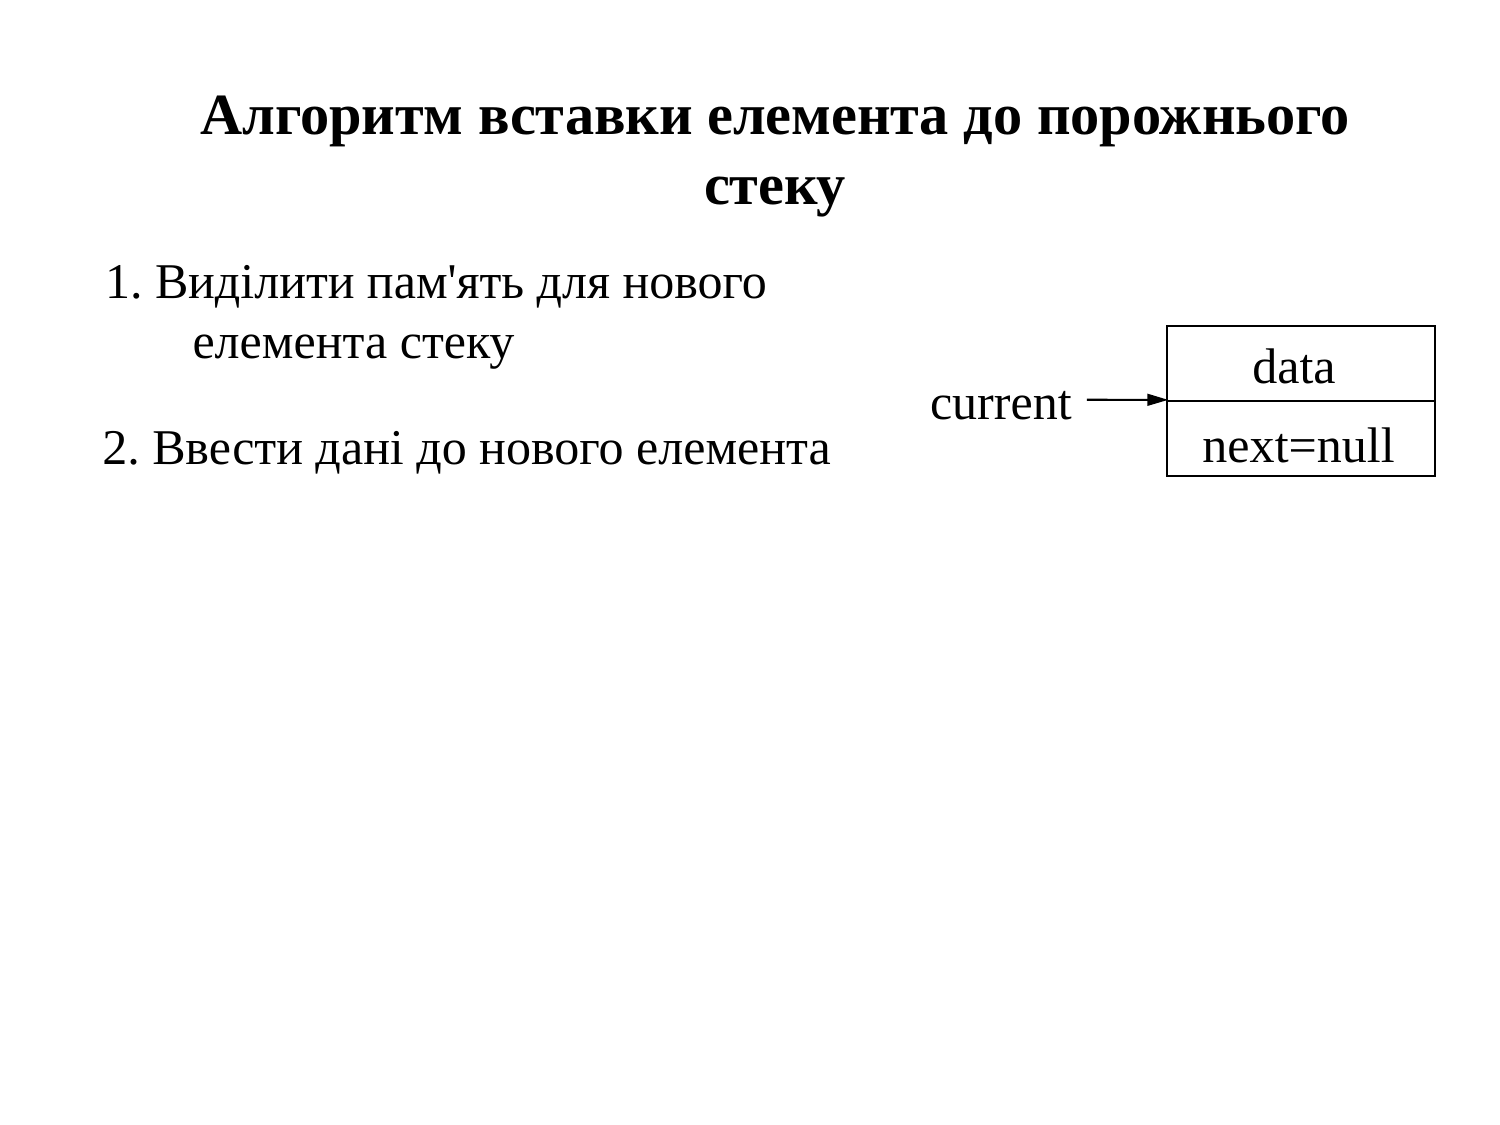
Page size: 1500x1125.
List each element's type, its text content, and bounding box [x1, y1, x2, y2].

list 1. Виділити пам'ять для нового елемента стеку [0, 241, 857, 392]
text_box 2. Ввести дані до нового елемента [12, 414, 910, 484]
title Алгоритм вставки елемента до порожнього стеку [112, 89, 1439, 203]
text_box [915, 326, 1436, 481]
